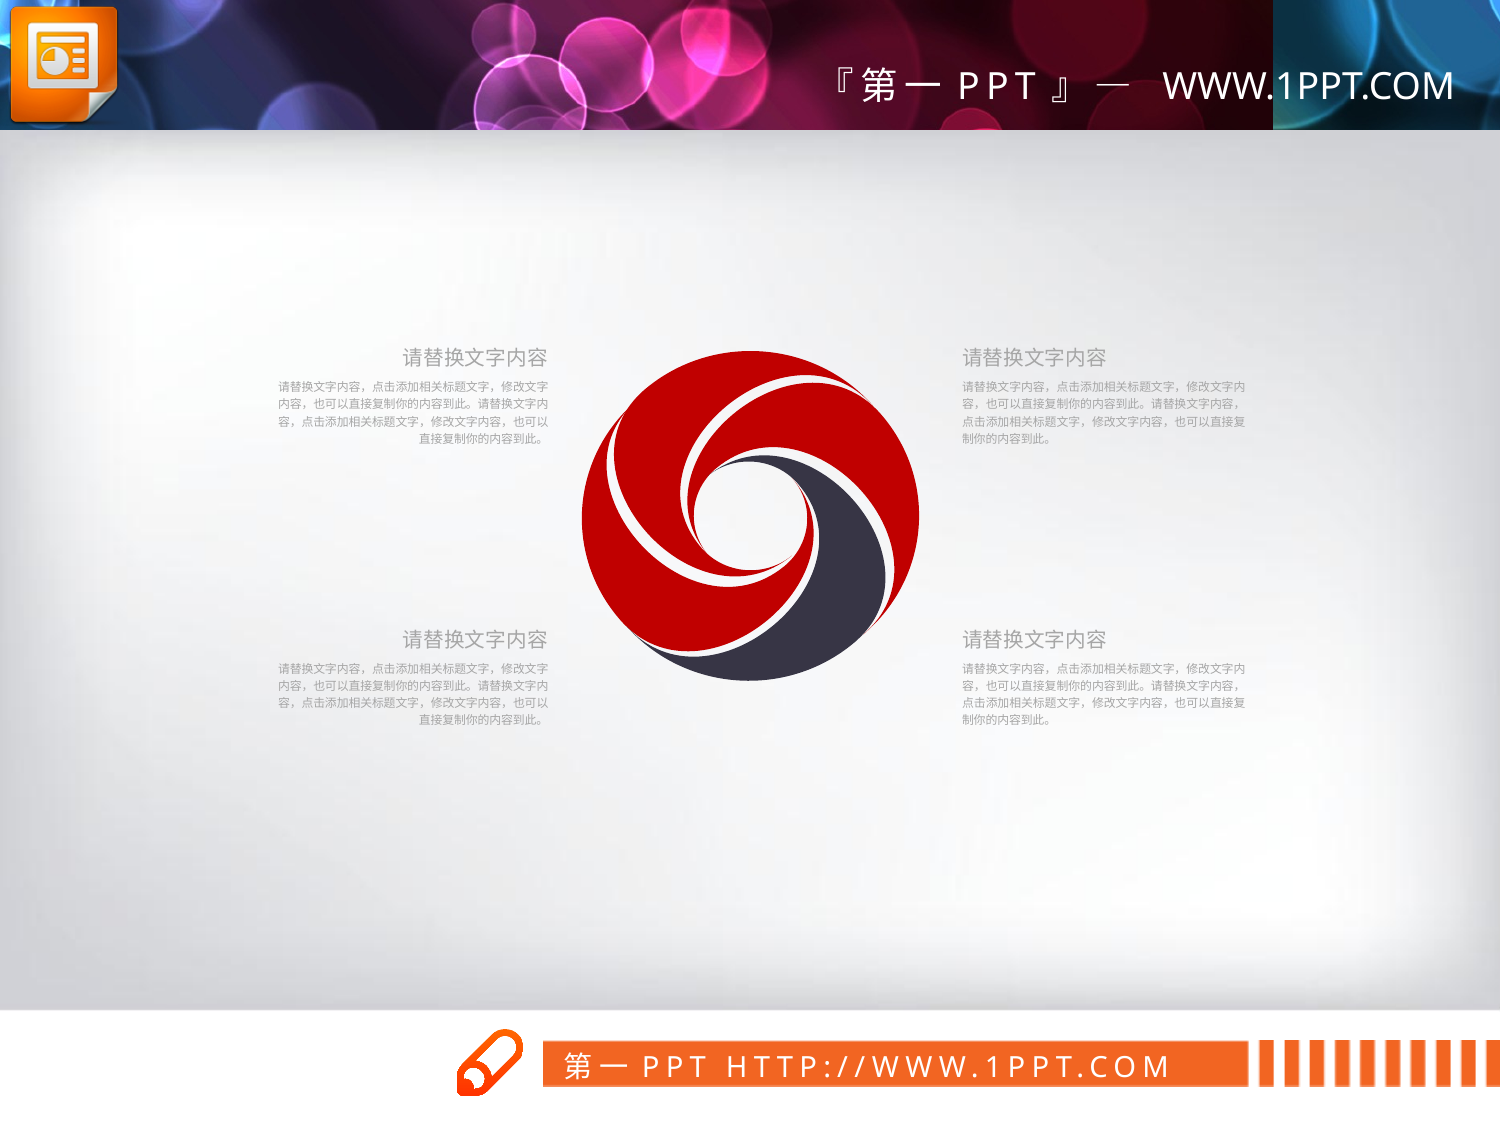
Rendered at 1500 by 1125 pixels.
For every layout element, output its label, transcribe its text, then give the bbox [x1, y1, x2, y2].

picture [543, 1040, 1500, 1087]
text_box 请替换文字内容，点击添加相关标题文字，修改文字内容，也可以直接复制你的内容到此。请替换文字内容，点击添加相关标题文字，修改文字内容，也可以直接复制你的内容到此。 [962, 377, 1246, 446]
text_box [581, 398, 814, 652]
text_box [626, 455, 886, 681]
text_box 请替换文字内容，点击添加相关标题文字，修改文字内容，也可以直接复制你的内容到此。请替换文字内容，点击添加相关标题文字，修改文字内容，也可以直接复制你的内容到此。 [266, 658, 549, 728]
text_box 请替换文字内容，点击添加相关标题文字，修改文字内容，也可以直接复制你的内容到此。请替换文字内容，点击添加相关标题文字，修改文字内容，也可以直接复制你的内容到此。 [962, 658, 1246, 728]
text_box [687, 382, 920, 633]
text_box 请替换文字内容，点击添加相关标题文字，修改文字内容，也可以直接复制你的内容到此。请替换文字内容，点击添加相关标题文字，修改文字内容，也可以直接复制你的内容到此。 [266, 377, 549, 446]
text_box 请替换文字内容 [962, 345, 1150, 370]
text_box 请替换文字内容 [962, 626, 1150, 652]
text_box [613, 351, 874, 577]
text_box 请替换文字内容 [360, 626, 549, 652]
text_box 请替换文字内容 [360, 345, 549, 370]
picture [0, 0, 1500, 1012]
